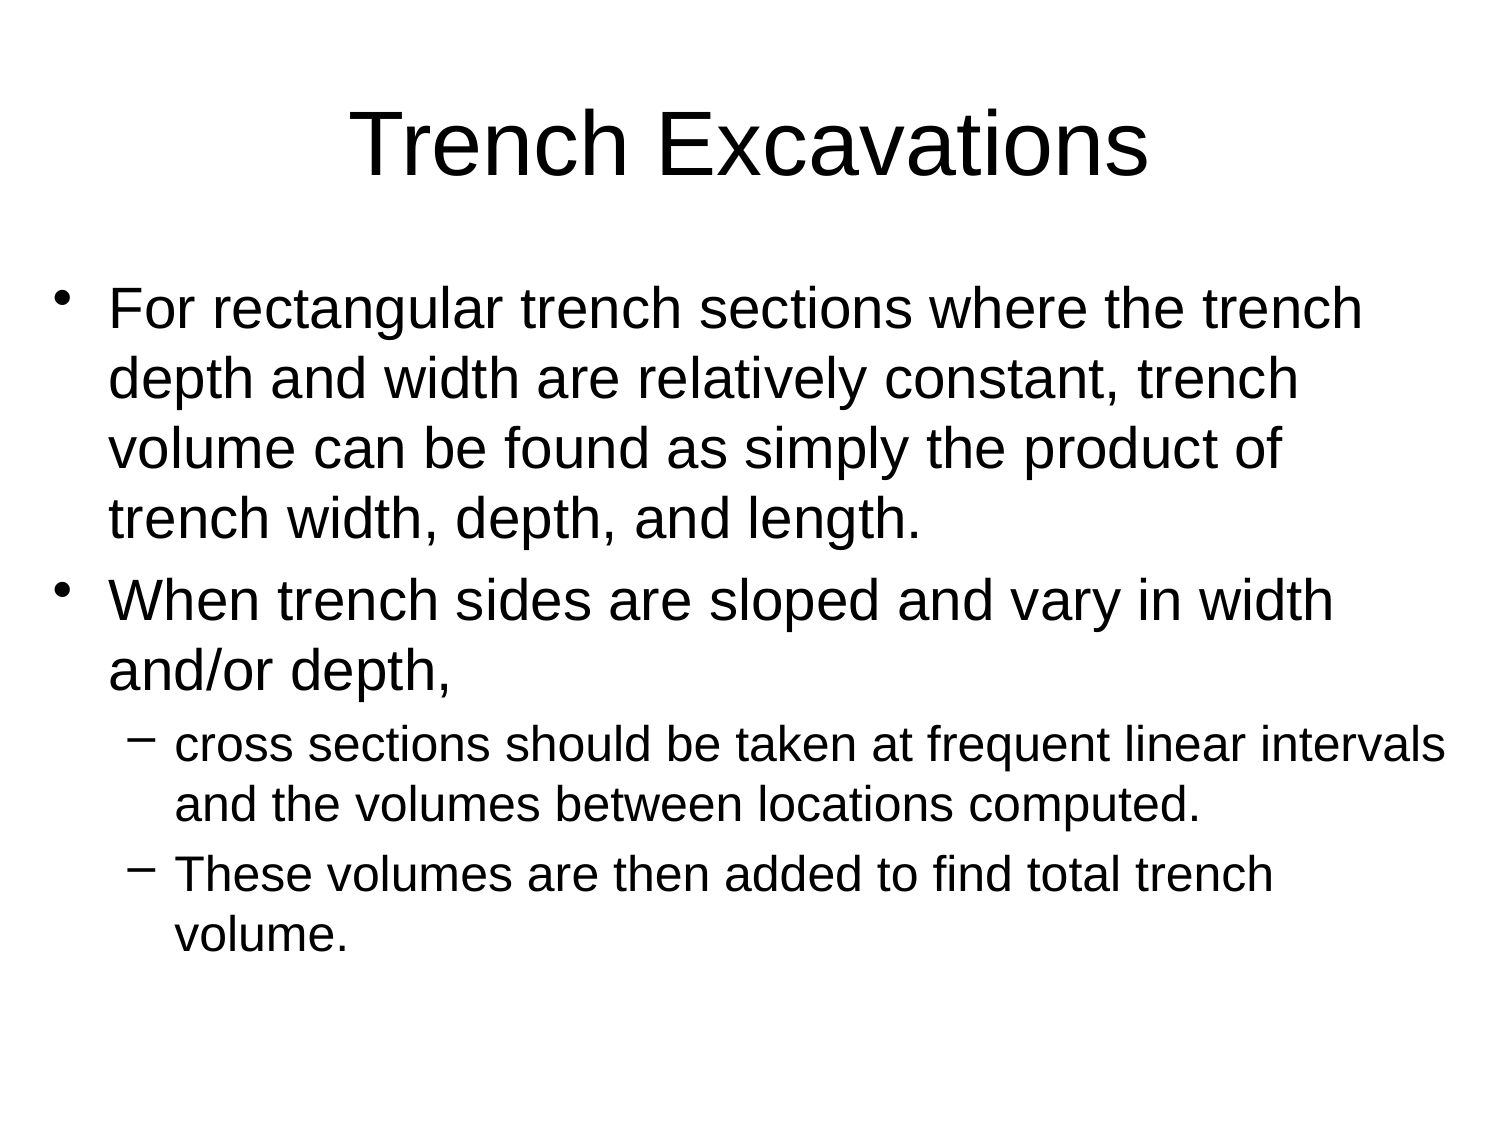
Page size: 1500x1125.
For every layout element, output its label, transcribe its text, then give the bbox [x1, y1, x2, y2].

list For rectangular trench sections where the trench depth and width are relatively constant, trench volume can be found as simply the product of trench width, depth, and length. When trench sides are sloped and vary in width and/or depth, cross sections should be taken at frequent linear intervals and the volumes between locations computed. These volumes are then added to find total trench volume. [37, 262, 1476, 1076]
title Trench Excavations [74, 44, 1426, 233]
